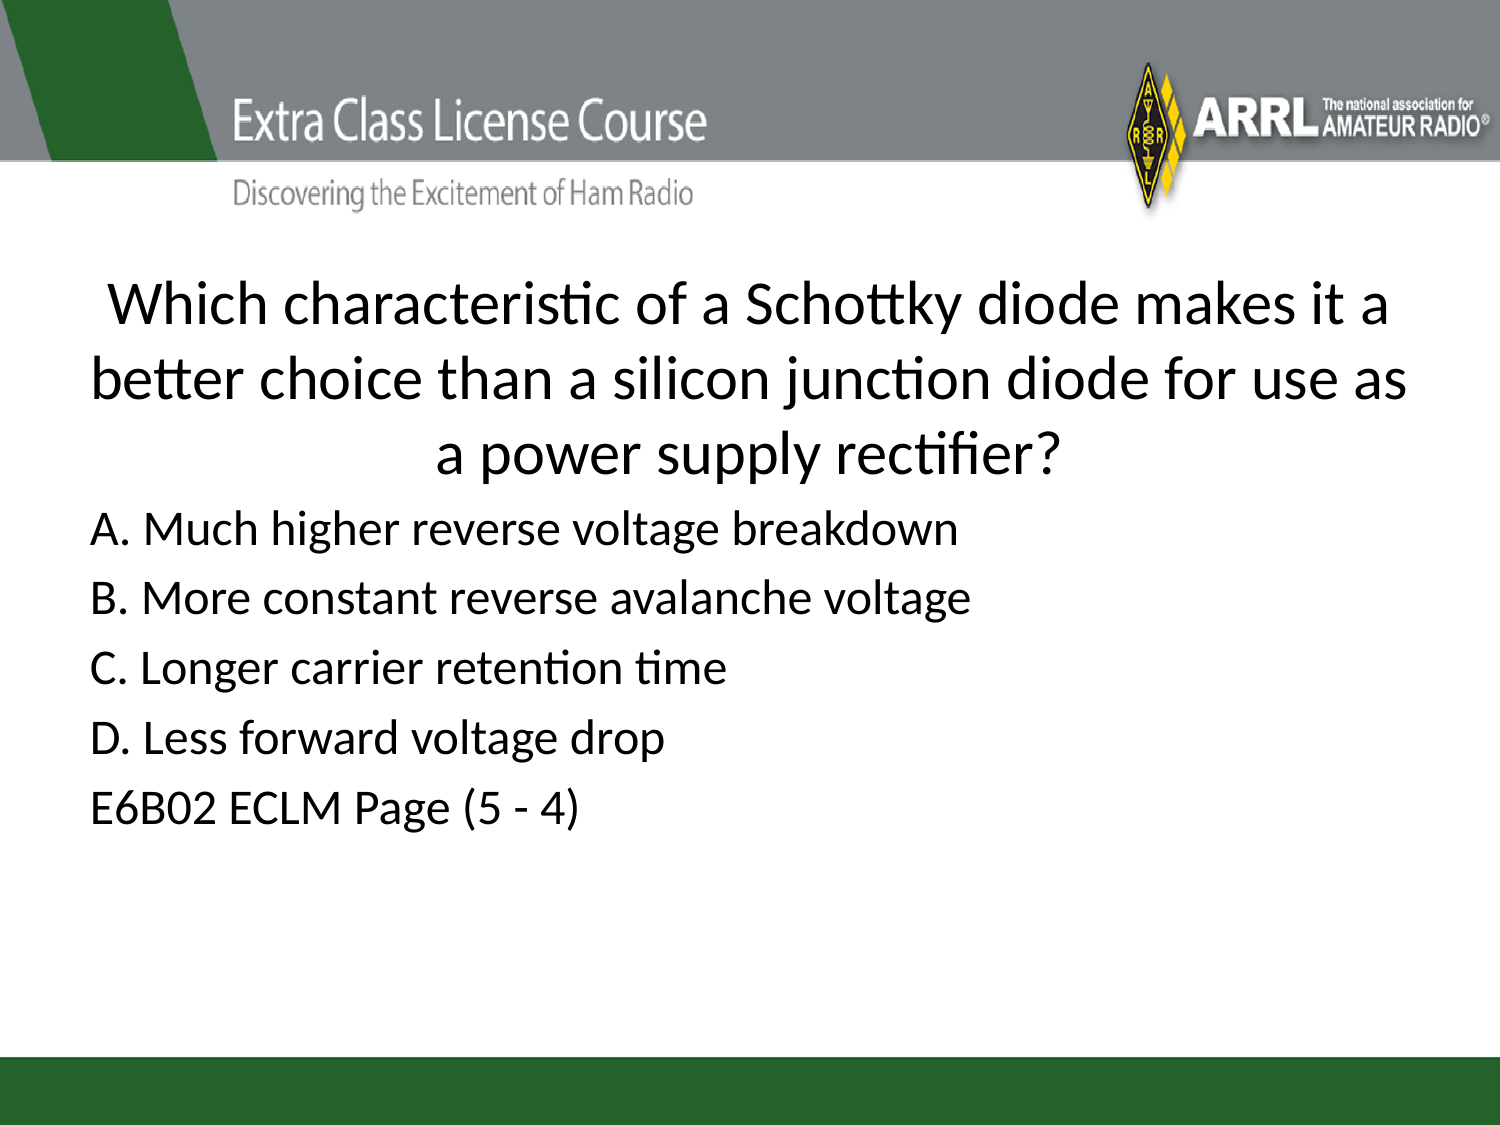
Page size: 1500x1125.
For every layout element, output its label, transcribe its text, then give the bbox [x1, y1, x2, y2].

picture [0, 0, 1500, 1125]
list A. Much higher reverse voltage breakdown B. More constant reverse avalanche voltage C. Longer carrier retention time D. Less forward voltage drop E6B02 ECLM Page (5 - 4) [75, 487, 1425, 1005]
title Which characteristic of a Schottky diode makes it a better choice than a silicon junction diode for use as a power supply rectifier? [75, 254, 1425, 435]
